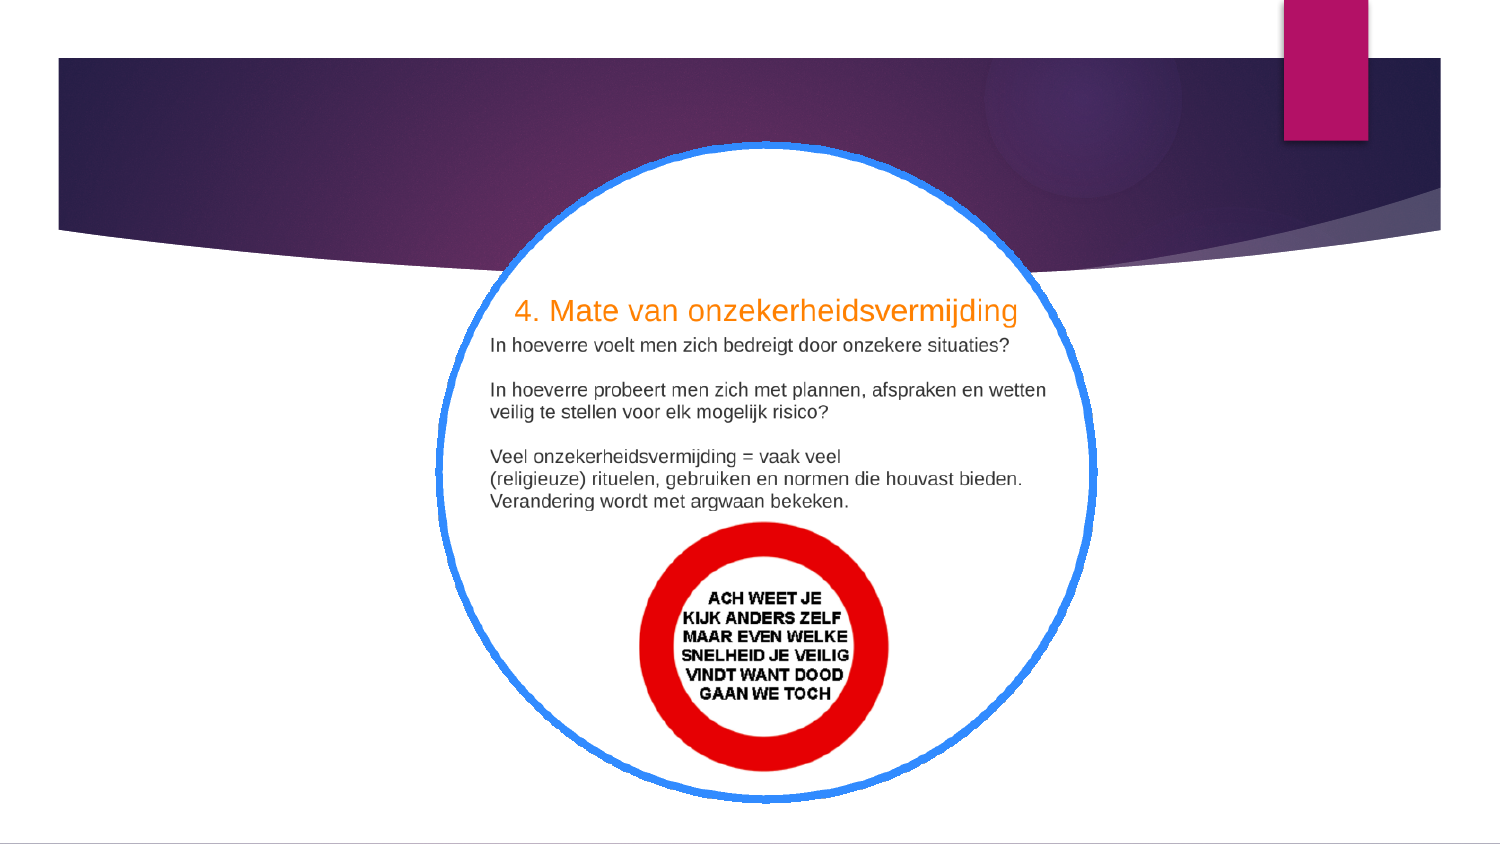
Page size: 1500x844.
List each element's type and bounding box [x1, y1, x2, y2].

picture [421, 127, 1110, 817]
